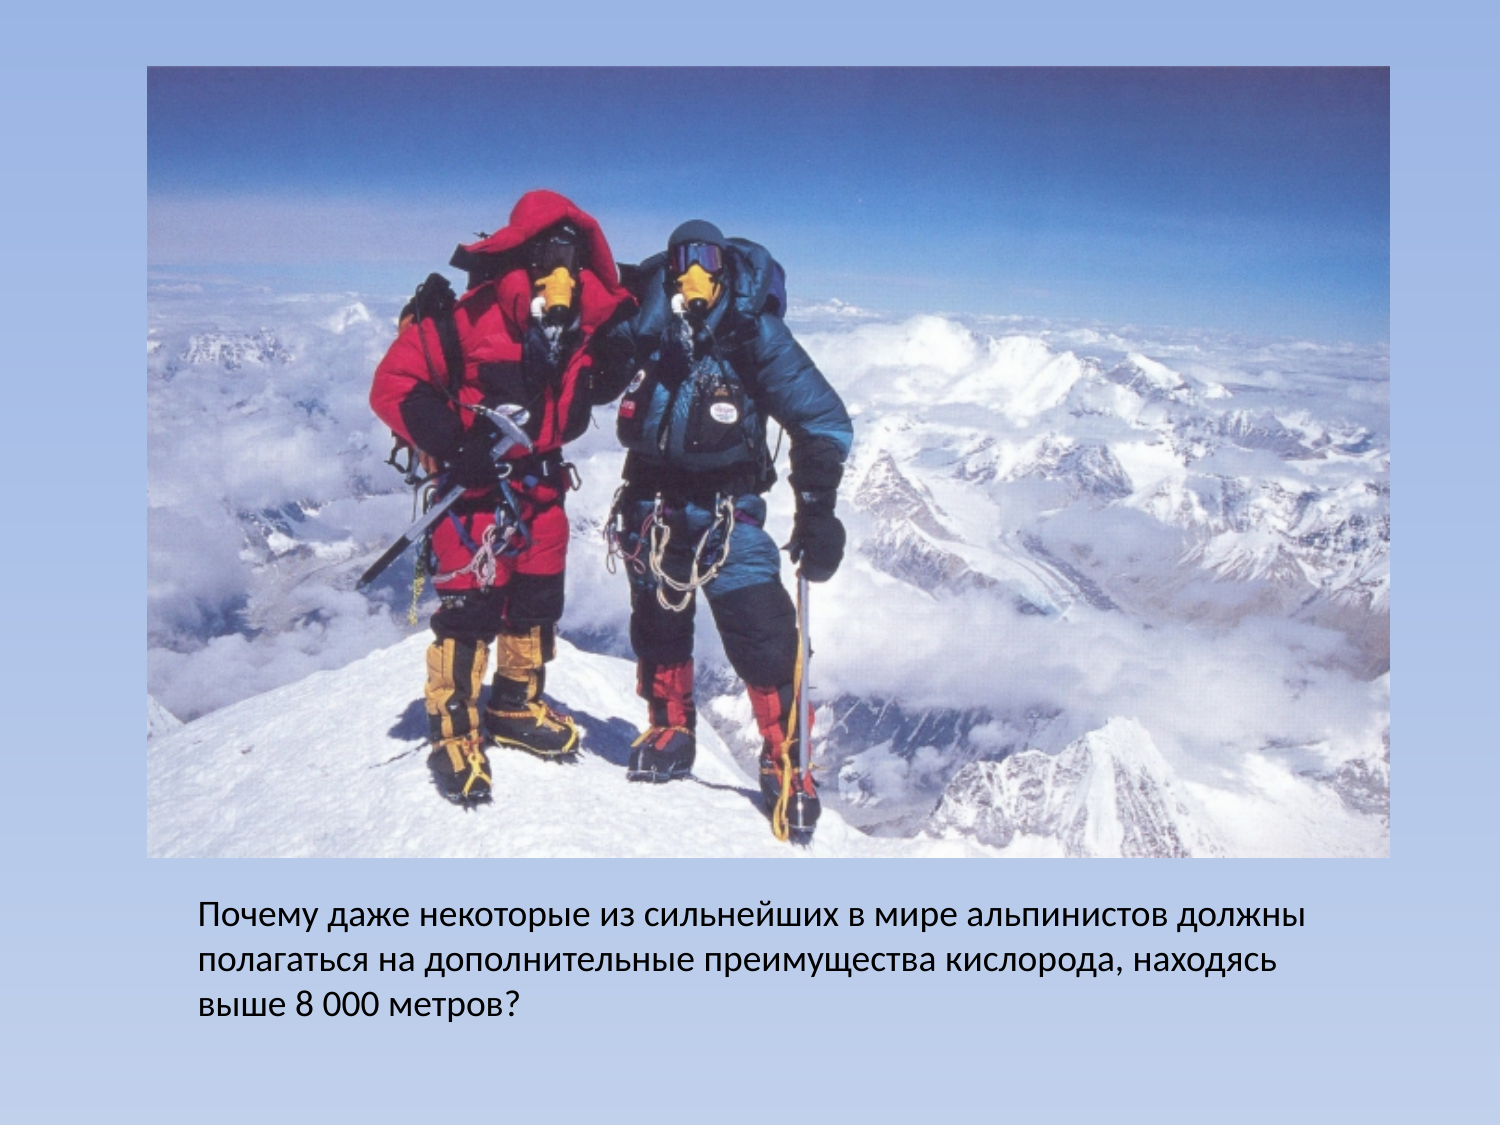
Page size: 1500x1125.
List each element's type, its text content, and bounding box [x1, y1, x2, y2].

picture [147, 66, 1390, 858]
text_box Почему даже некоторые из сильнейших в мире альпинистов должны полагаться на дополнительные преимущества кислорода, находясь выше 8 000 метров? [182, 881, 1390, 1122]
